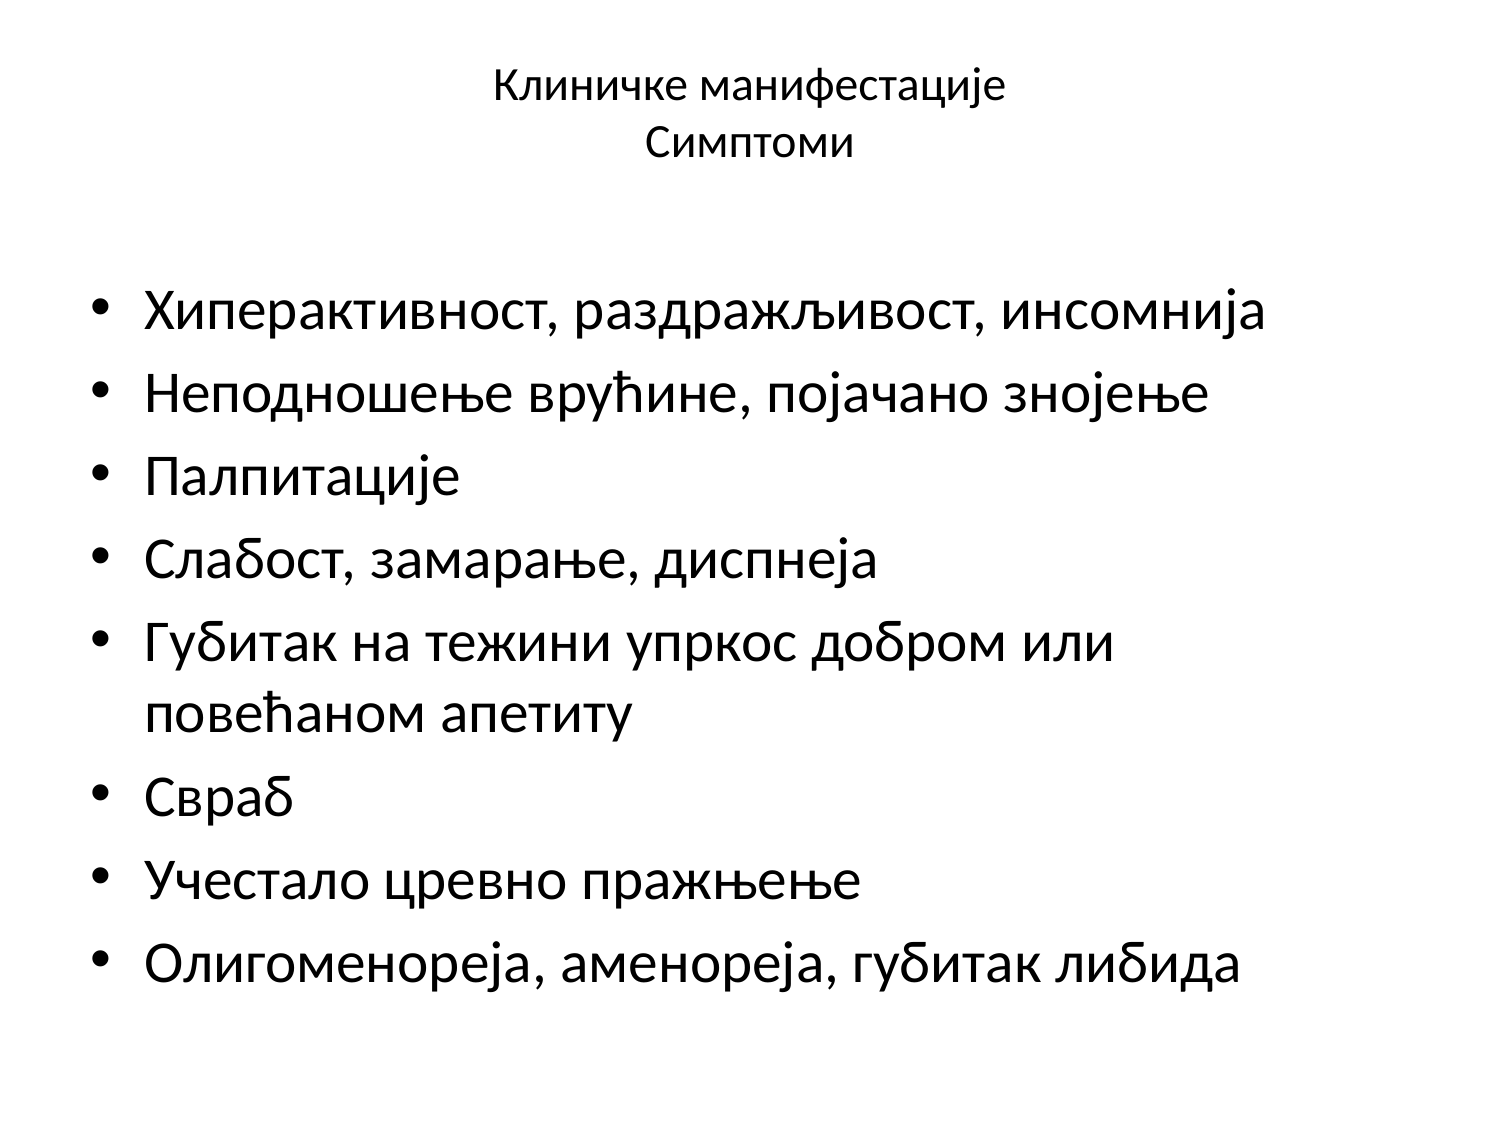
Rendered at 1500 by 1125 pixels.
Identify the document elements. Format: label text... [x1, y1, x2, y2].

title Клиничке манифестације Симптоми [75, 45, 1425, 233]
list Хиперактивност, раздражљивост, инсомнија Неподношење врућине, појачано знојење Палпитације Слабост, замарање, диспнеја Губитак на тежини упркос добром или повећаном апетиту Свраб Учестало цревно пражњење Олигоменореја, аменореја, губитак либида [75, 262, 1425, 1005]
